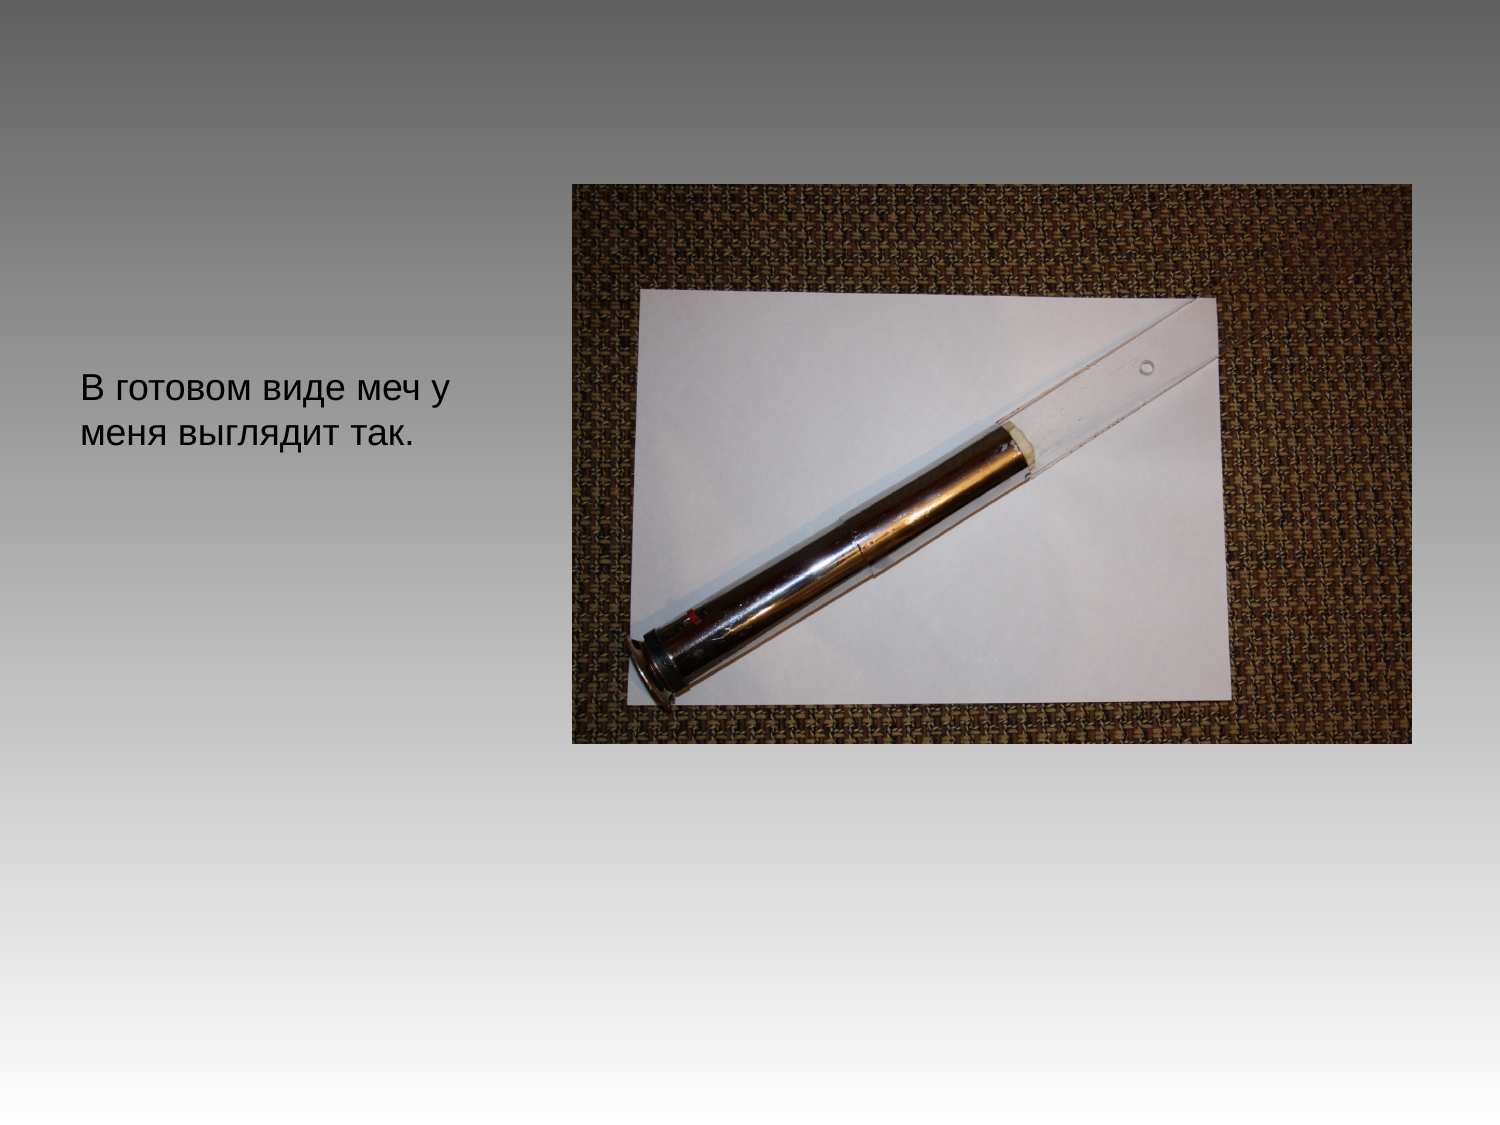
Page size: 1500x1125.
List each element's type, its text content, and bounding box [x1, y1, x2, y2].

list В готовом виде меч у меня выглядит так. [64, 355, 559, 1125]
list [572, 184, 1412, 744]
